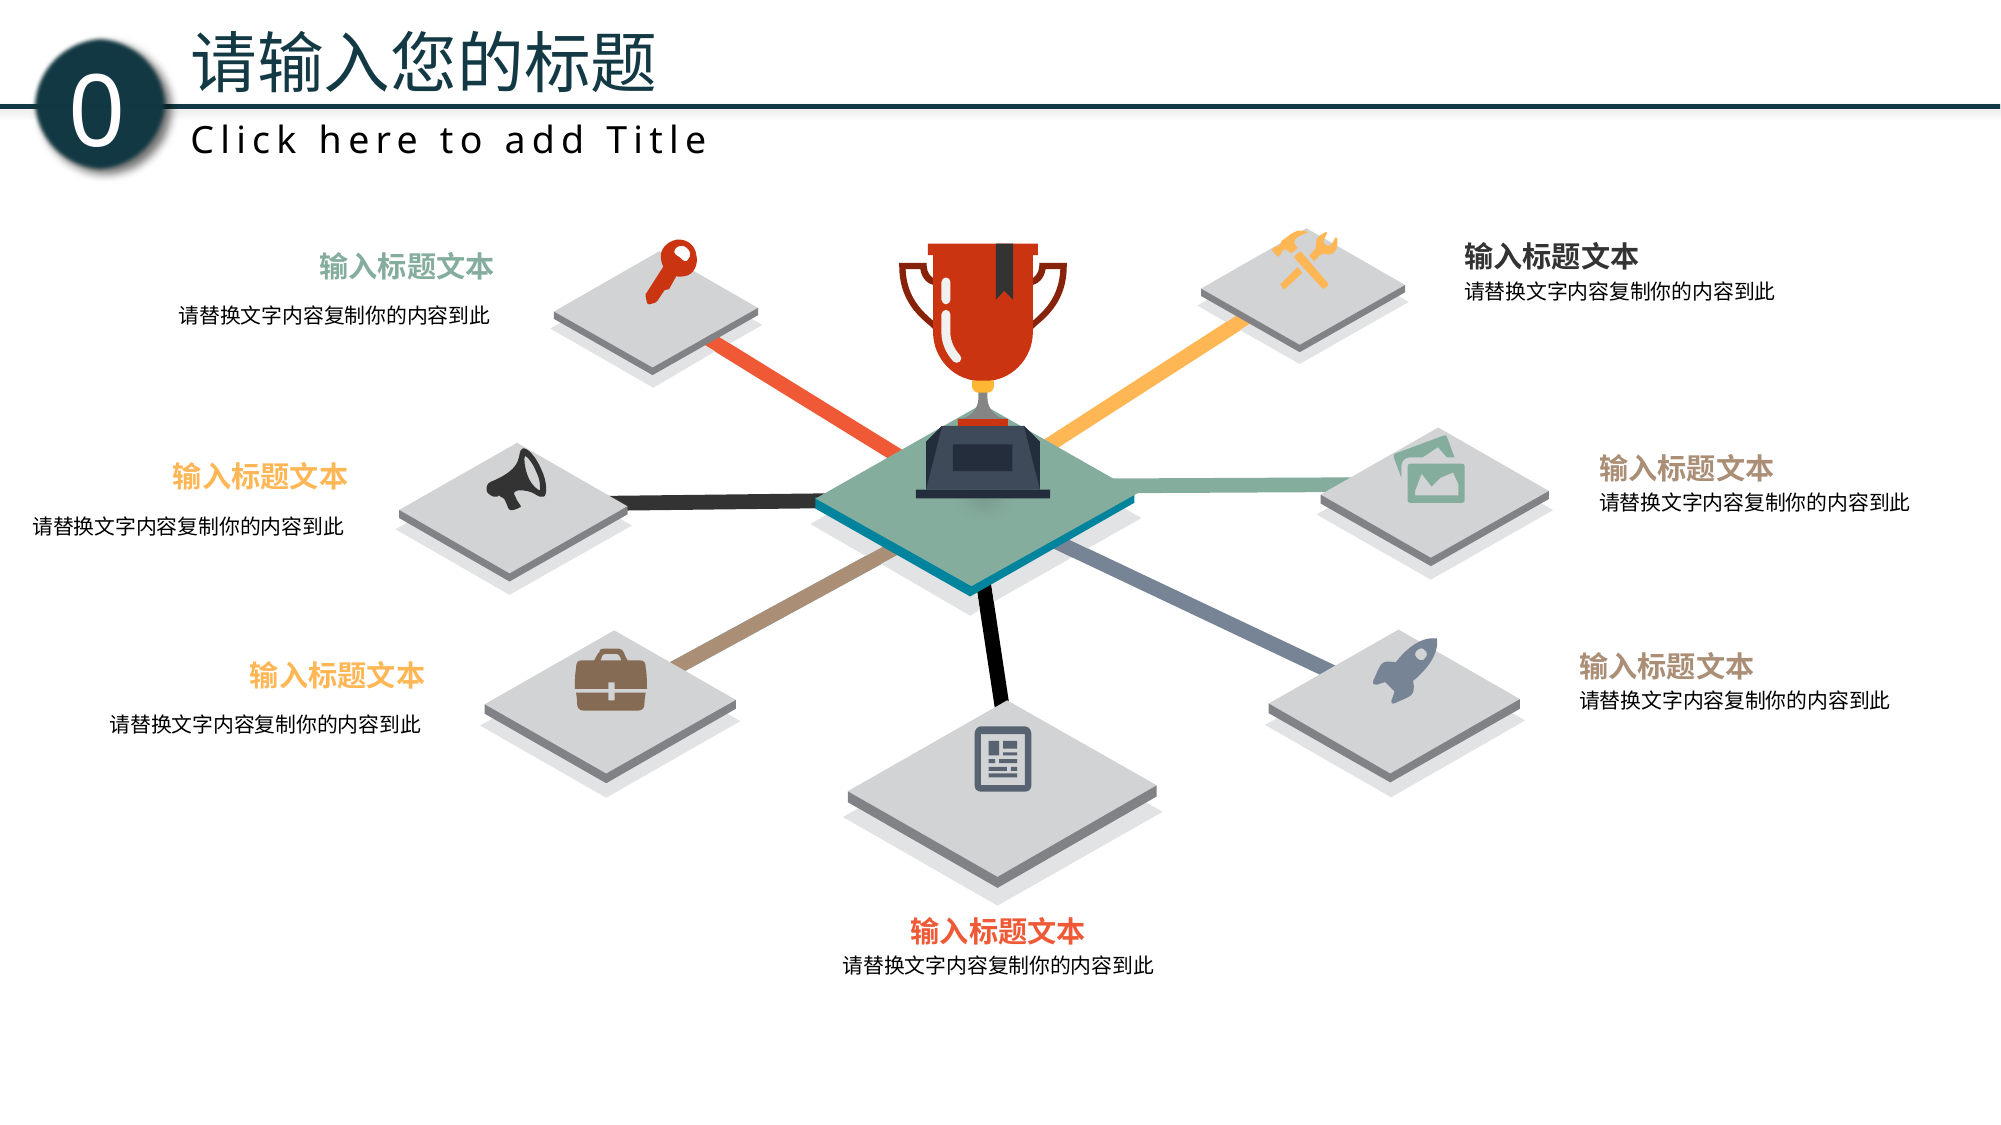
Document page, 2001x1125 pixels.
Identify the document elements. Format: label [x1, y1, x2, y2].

text_box [116, 242, 554, 368]
text_box [47, 651, 485, 776]
text_box [1540, 444, 1974, 569]
text_box [1405, 233, 1839, 358]
text_box [395, 186, 1554, 906]
text_box [1519, 642, 1954, 768]
text_box [0, 453, 408, 578]
text_box [805, 882, 1191, 1065]
